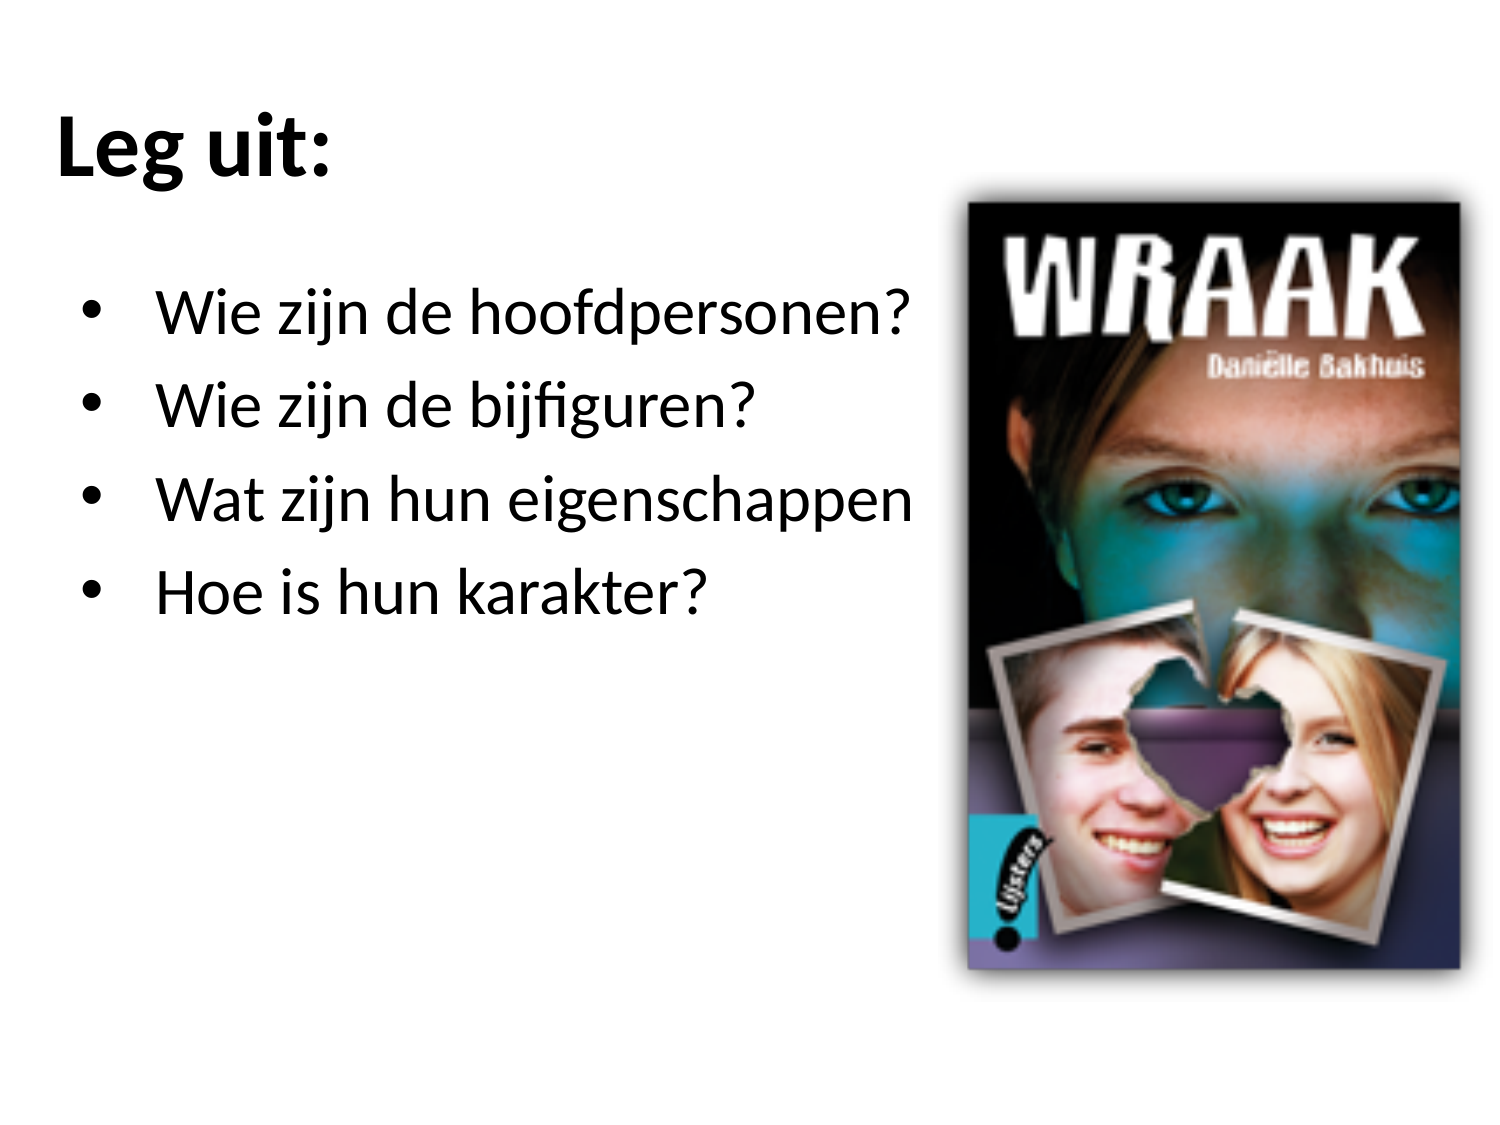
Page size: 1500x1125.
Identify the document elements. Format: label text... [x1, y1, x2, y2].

picture [937, 172, 1494, 1002]
subtitle Wie zijn de hoofdpersonen? Wie zijn de bijfiguren? Wat zijn hun eigenschappen Hoe is hun karakter? [64, 260, 932, 872]
title Leg uit: [41, 19, 1317, 261]
